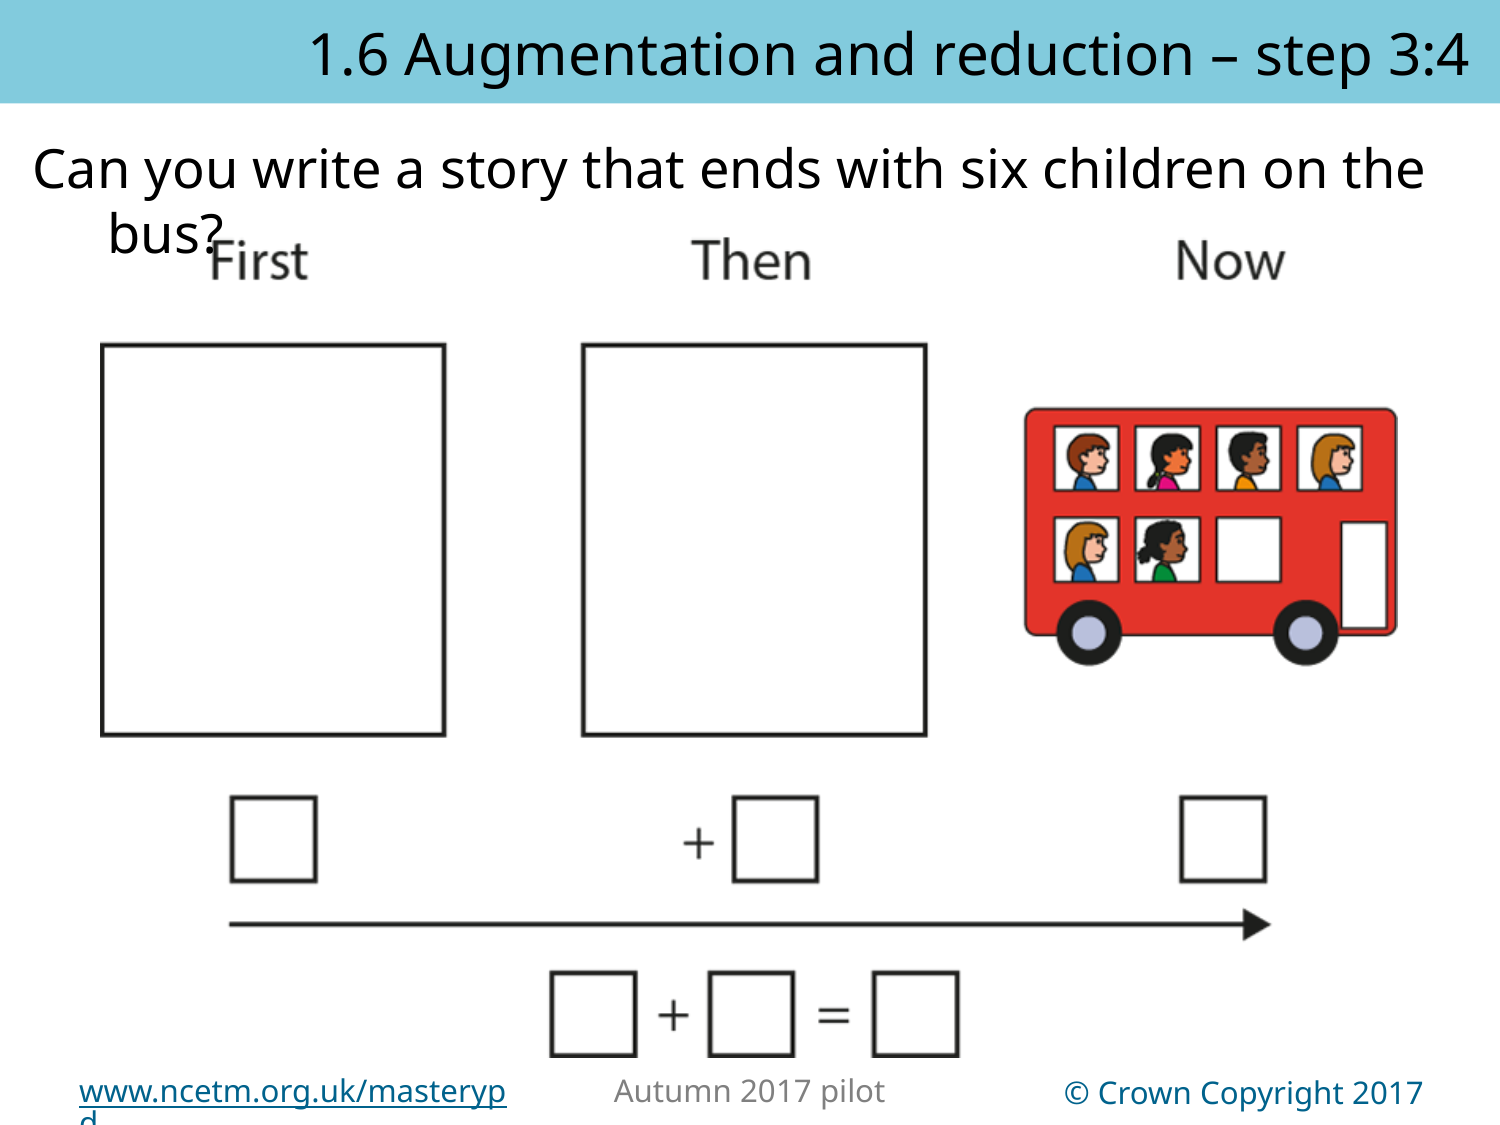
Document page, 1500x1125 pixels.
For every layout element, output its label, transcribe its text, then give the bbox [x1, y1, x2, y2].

text_box Can you write a story that ends with six children on the bus? [17, 127, 1500, 273]
list 1.6 Augmentation and reduction – step 3:4 [0, 0, 1500, 104]
picture [100, 231, 1398, 1058]
